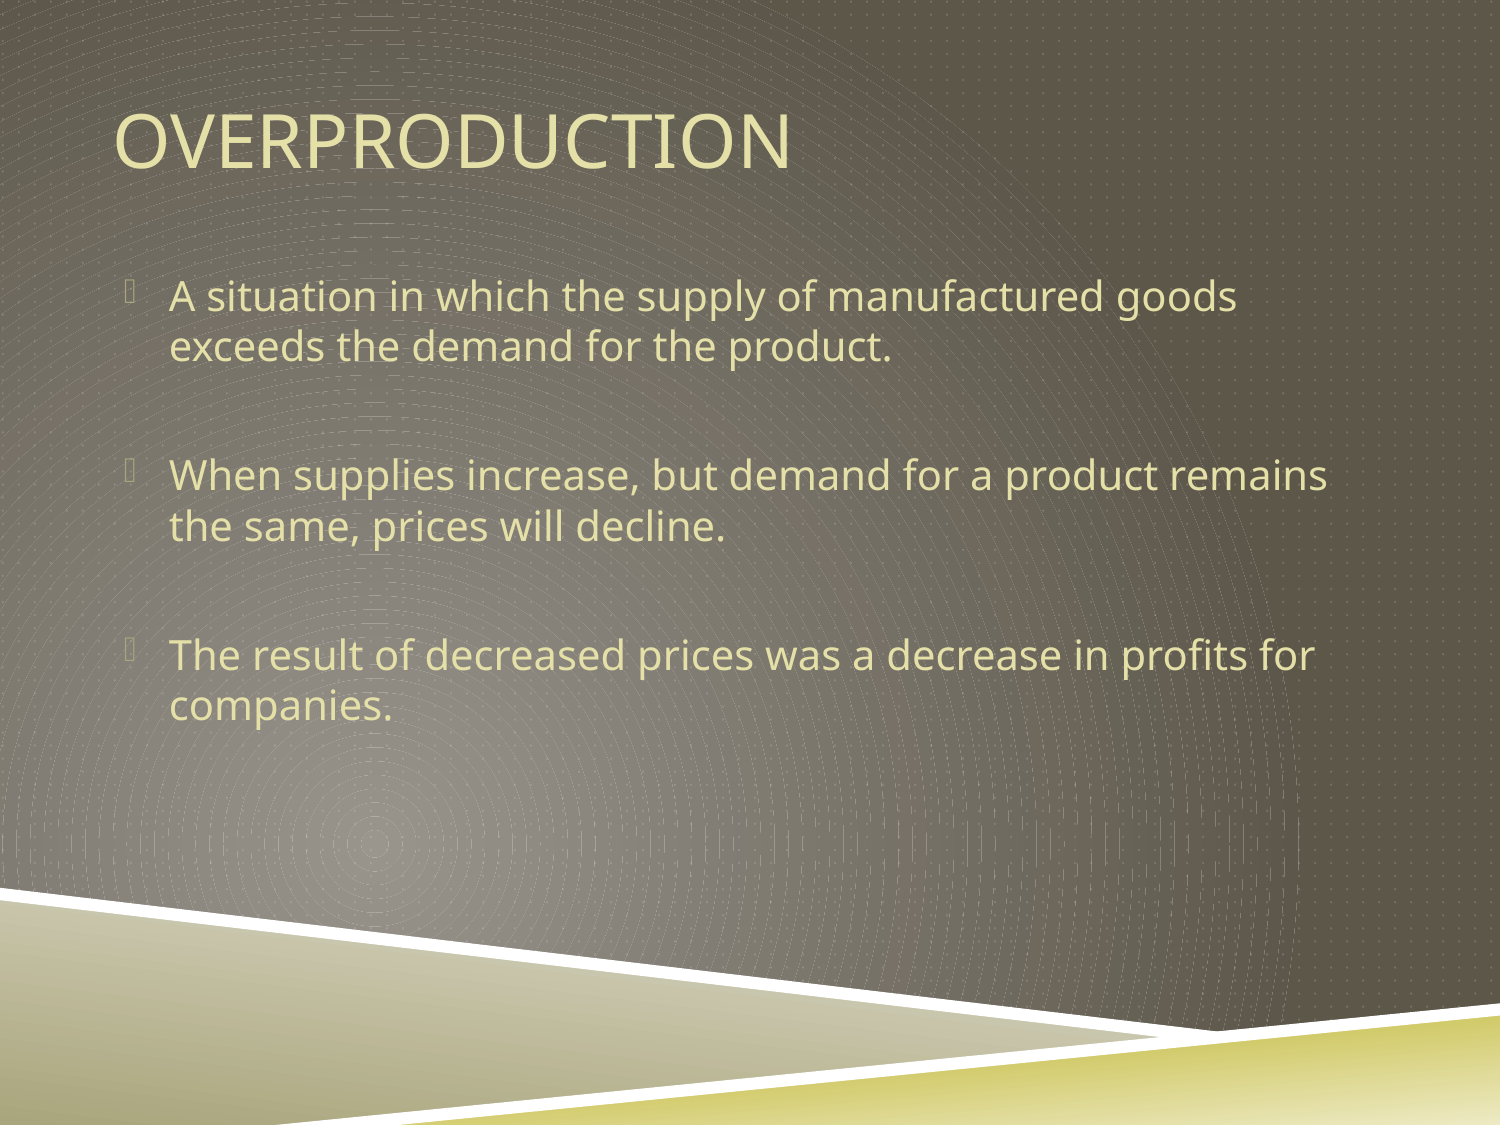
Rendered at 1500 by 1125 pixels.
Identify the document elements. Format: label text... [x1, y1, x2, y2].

title Overproduction [112, 45, 1388, 233]
list A situation in which the supply of manufactured goods exceeds the demand for the product. When supplies increase, but demand for a product remains the same, prices will decline. The result of decreased prices was a decrease in profits for companies. [112, 262, 1388, 875]
